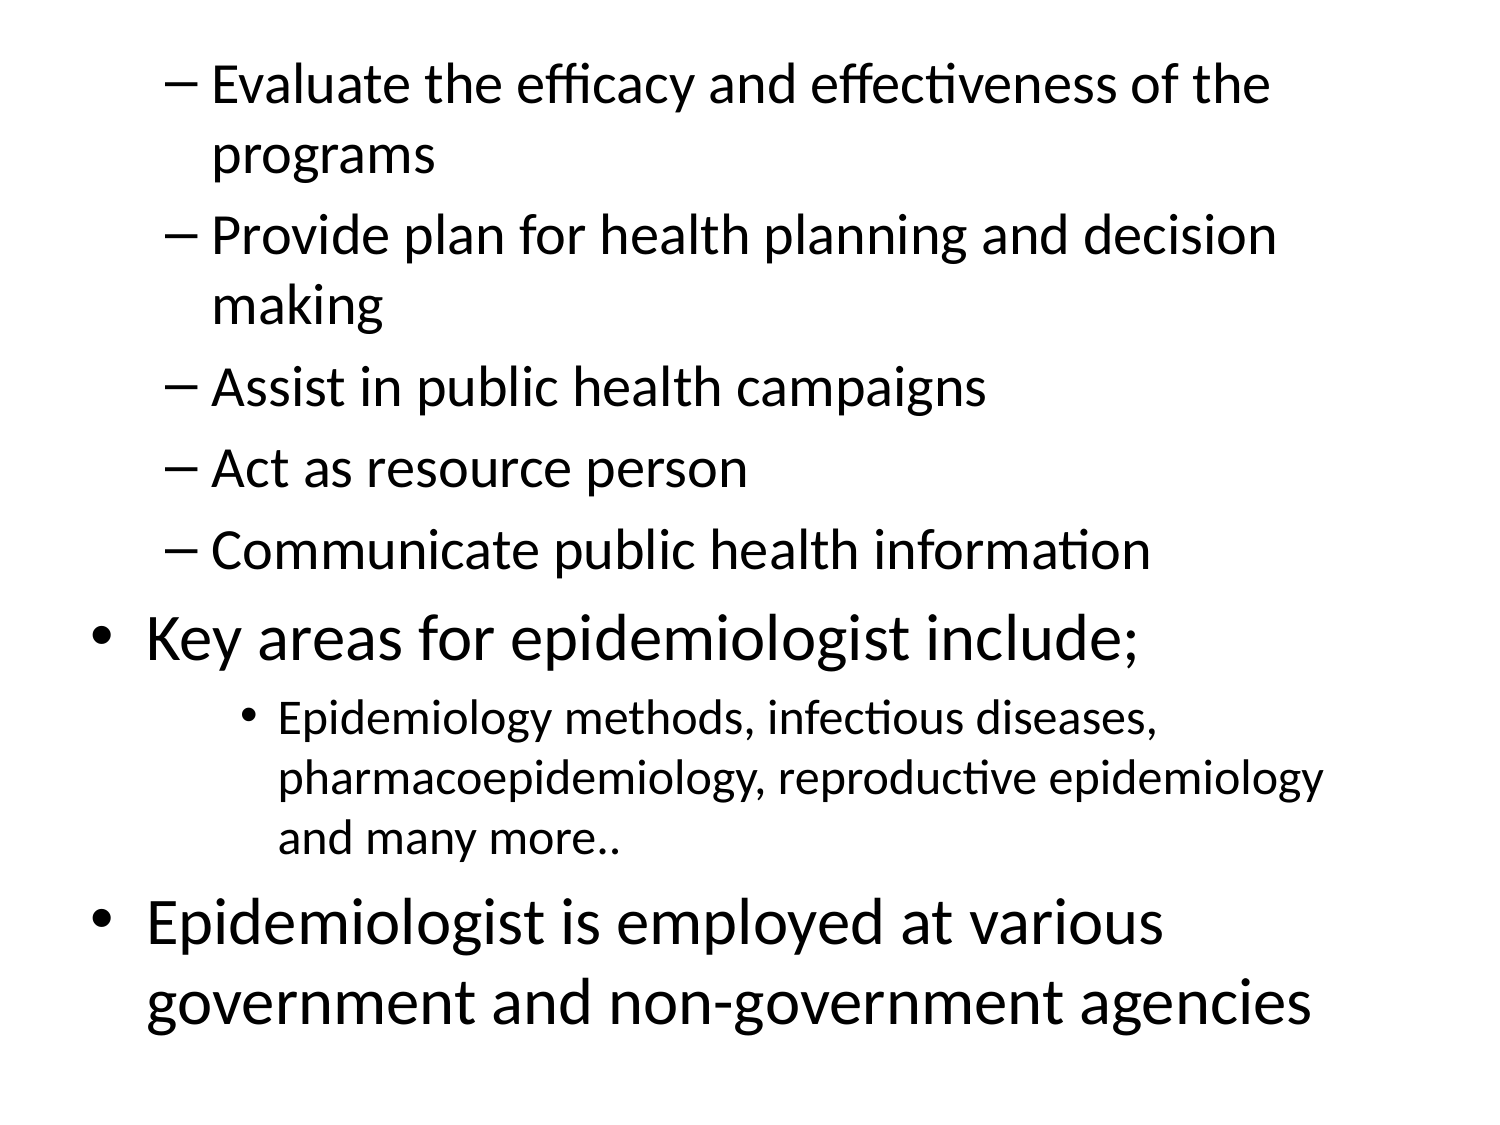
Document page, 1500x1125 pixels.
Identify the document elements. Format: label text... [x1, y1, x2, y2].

list Evaluate the efficacy and effectiveness of the programs Provide plan for health planning and decision making Assist in public health campaigns Act as resource person Communicate public health information Key areas for epidemiologist include; Epidemiology methods, infectious diseases, pharmacoepidemiology, reproductive epidemiology and many more.. Epidemiologist is employed at various government and non-government agencies [75, 37, 1425, 1088]
